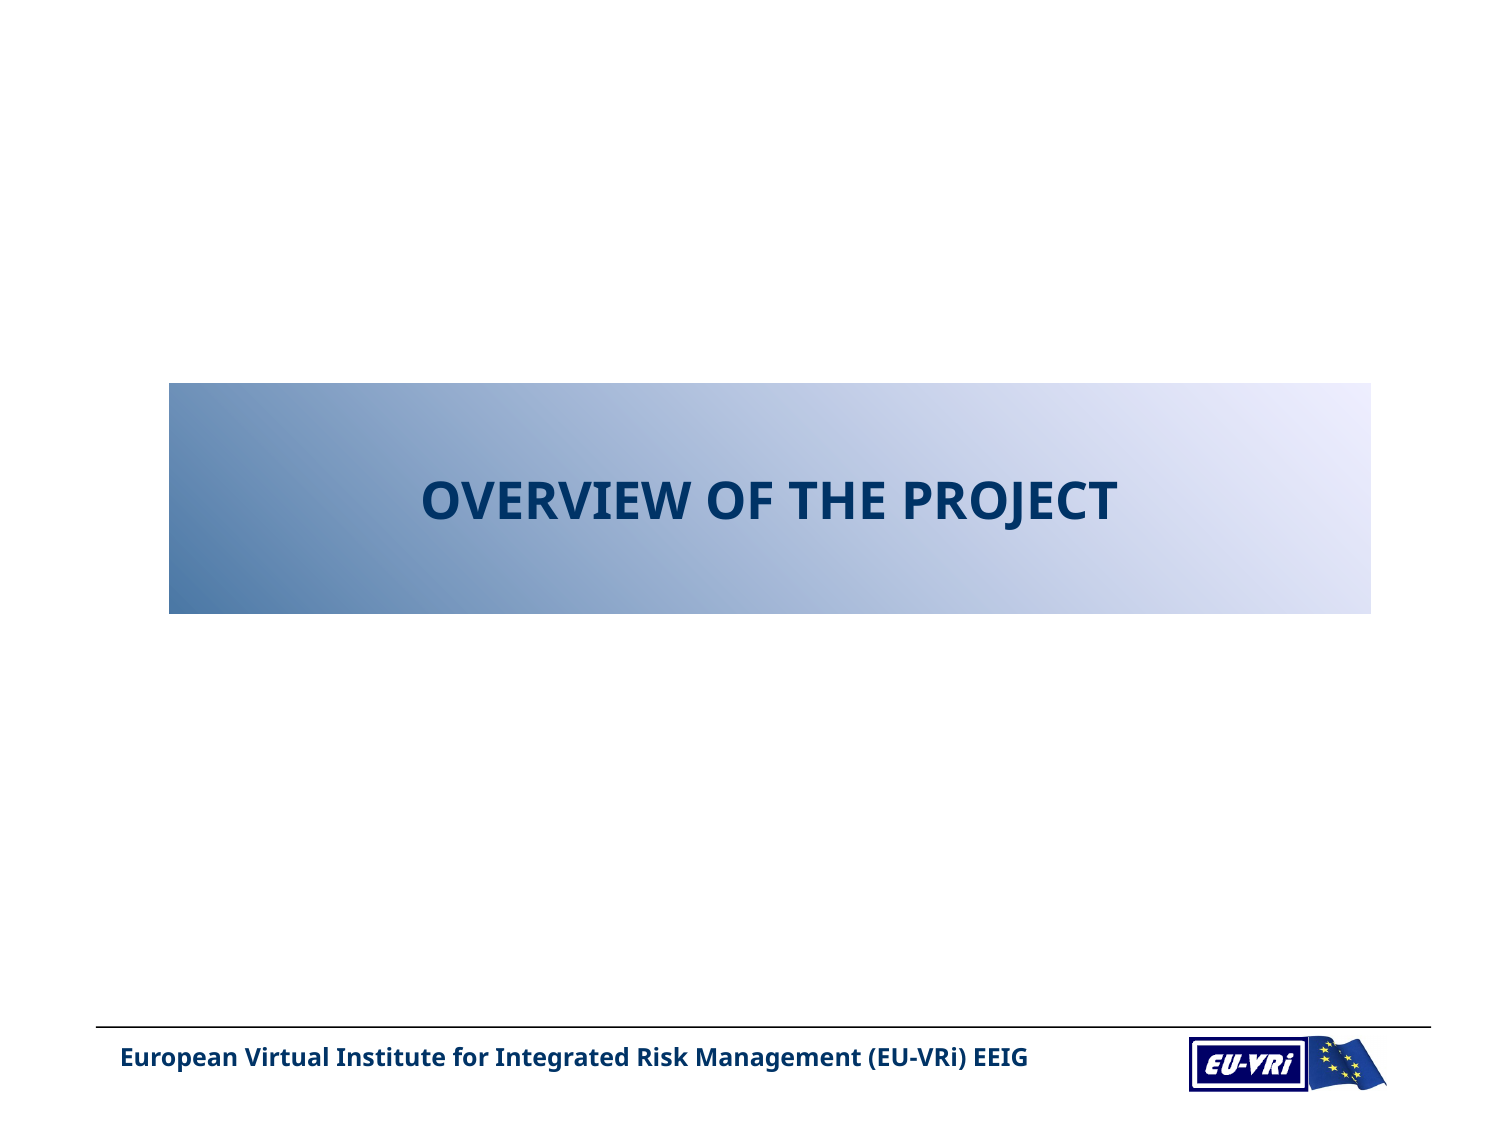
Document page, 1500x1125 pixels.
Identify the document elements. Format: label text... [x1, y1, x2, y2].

title OVERVIEW OF THE PROJECT [168, 383, 1371, 614]
picture [1189, 1035, 1387, 1092]
